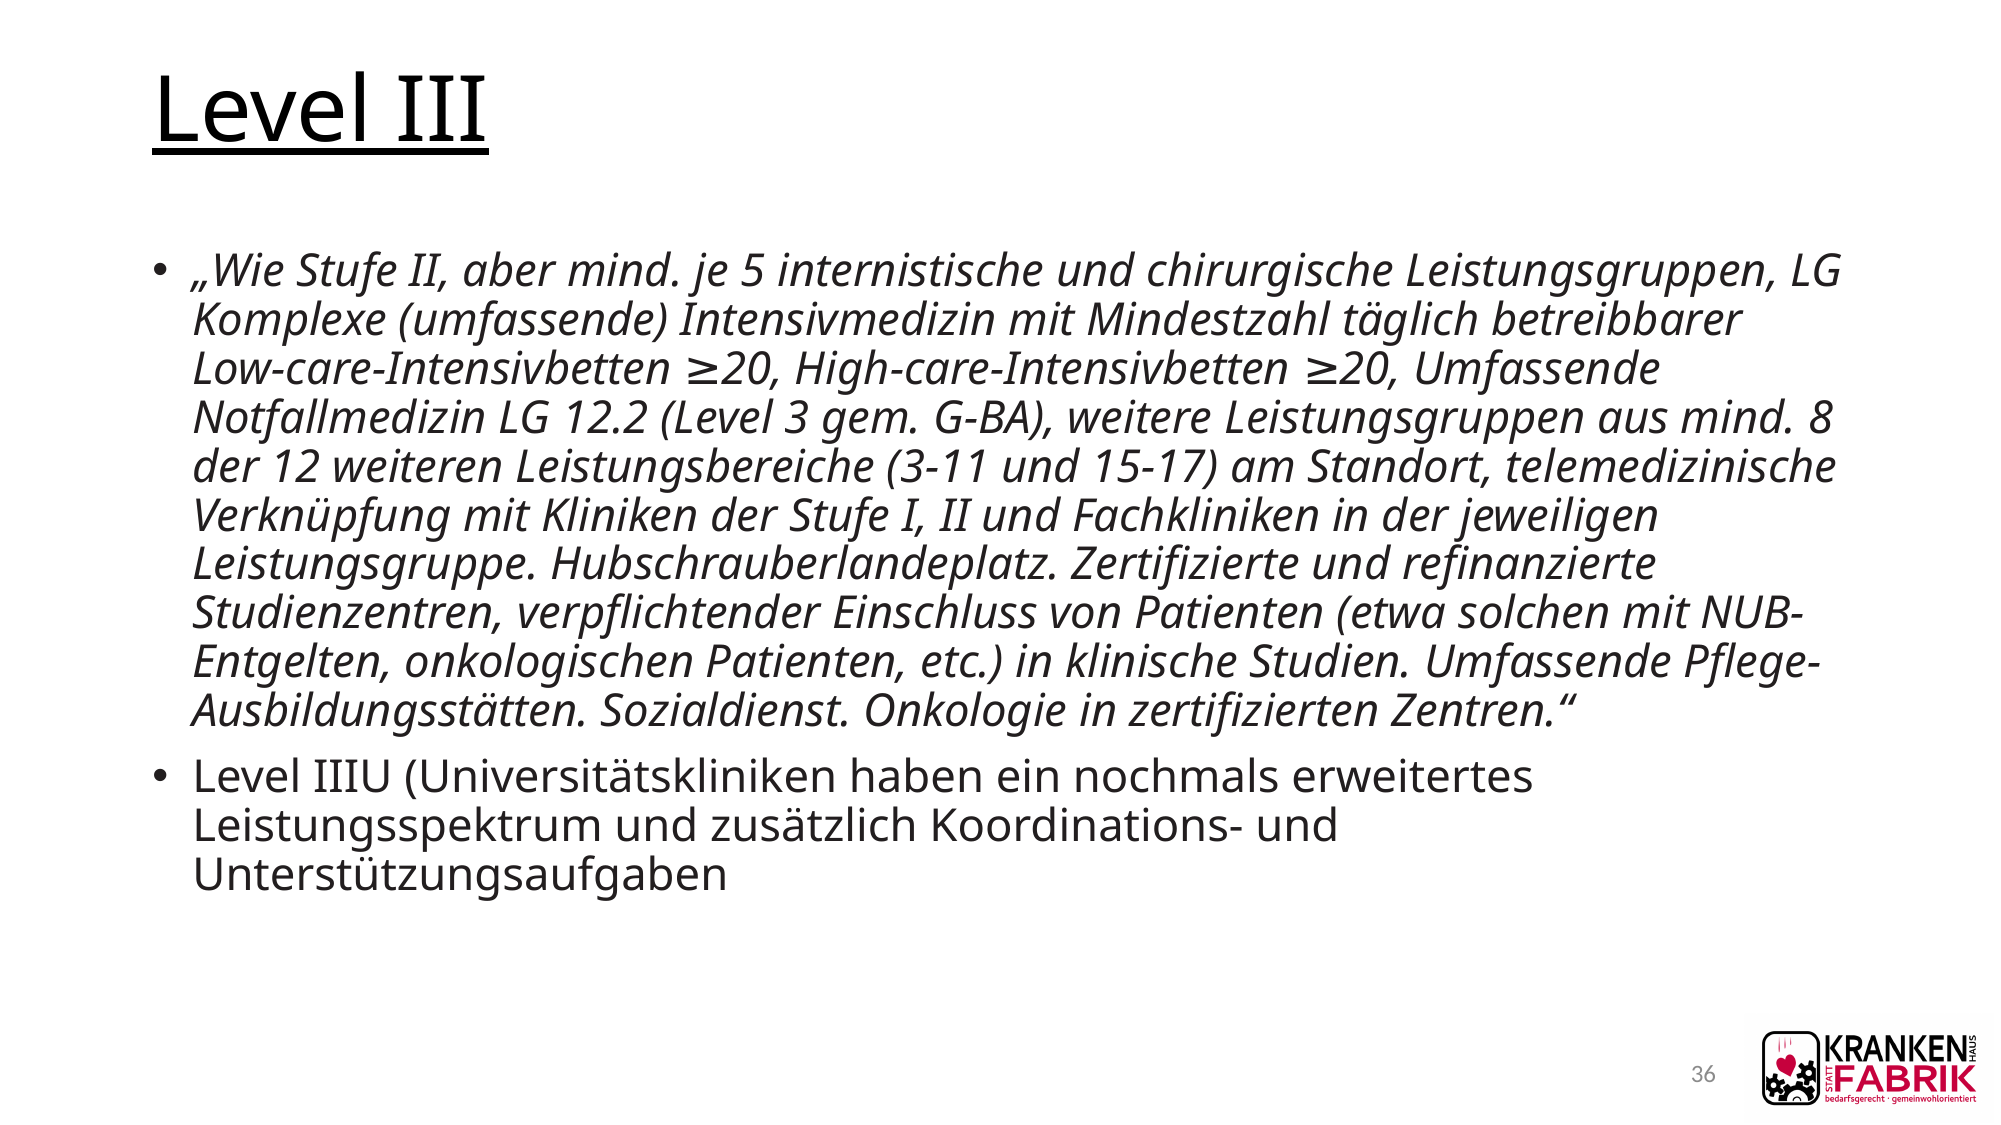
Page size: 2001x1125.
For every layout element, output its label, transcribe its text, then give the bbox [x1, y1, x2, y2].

list „Wie Stufe II, aber mind. je 5 internistische und chirurgische Leistungsgruppen, LG Komplexe (umfassende) Intensivmedizin mit Mindestzahl täglich betreibbarer Low-care-Intensivbetten ≥20, High-care-Intensivbetten ≥20, Umfassende Notfallmedizin LG 12.2 (Level 3 gem. G-BA), weitere Leistungsgruppen aus mind. 8 der 12 weiteren Leistungsbereiche (3-11 und 15-17) am Standort, telemedizinische Verknüpfung mit Kliniken der Stufe I, II und Fachkliniken in der jeweiligen Leistungsgruppe. Hubschrauberlandeplatz. Zertifizierte und refinanzierte Studienzentren, verpflichtender Einschluss von Patienten (etwa solchen mit NUB-Entgelten, onkologischen Patienten, etc.) in klinische Studien. Umfassende Pflege-Ausbildungsstätten. Sozialdienst. Onkologie in zertifizierten Zentren.“ Level IIIU (Universitätskliniken haben ein nochmals erweitertes Leistungsspektrum und zusätzlich Koordinations- und Unterstützungsaufgaben [137, 239, 1863, 954]
slide_number 36 [1281, 1042, 1731, 1103]
title Level III [137, 3, 1863, 221]
picture [1744, 1013, 1994, 1123]
